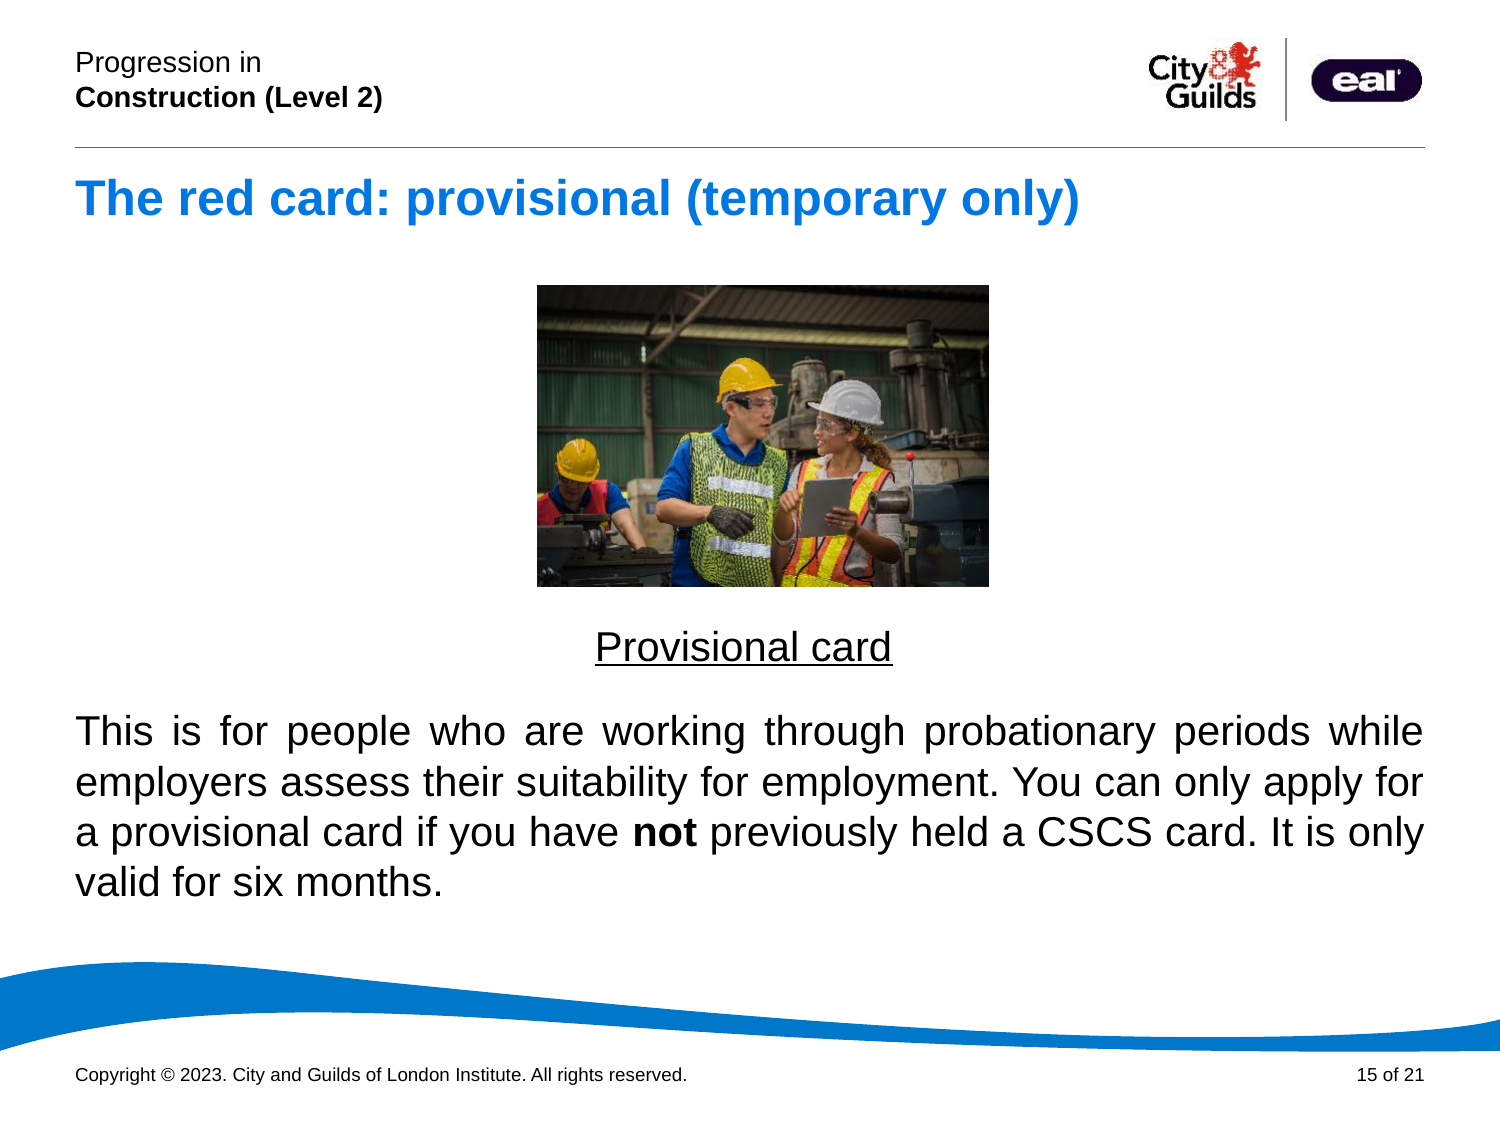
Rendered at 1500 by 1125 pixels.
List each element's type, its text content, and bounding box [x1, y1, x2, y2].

picture [537, 284, 990, 587]
picture [1149, 38, 1422, 121]
title The red card: provisional (temporary only) [74, 165, 1426, 229]
text_box Provisional card [580, 612, 920, 678]
list This is for people who are working through probationary periods while employers assess their suitability for employment. You can only apply for a provisional card if you have not previously held a CSCS card. It is only valid for six months. [74, 703, 1426, 941]
